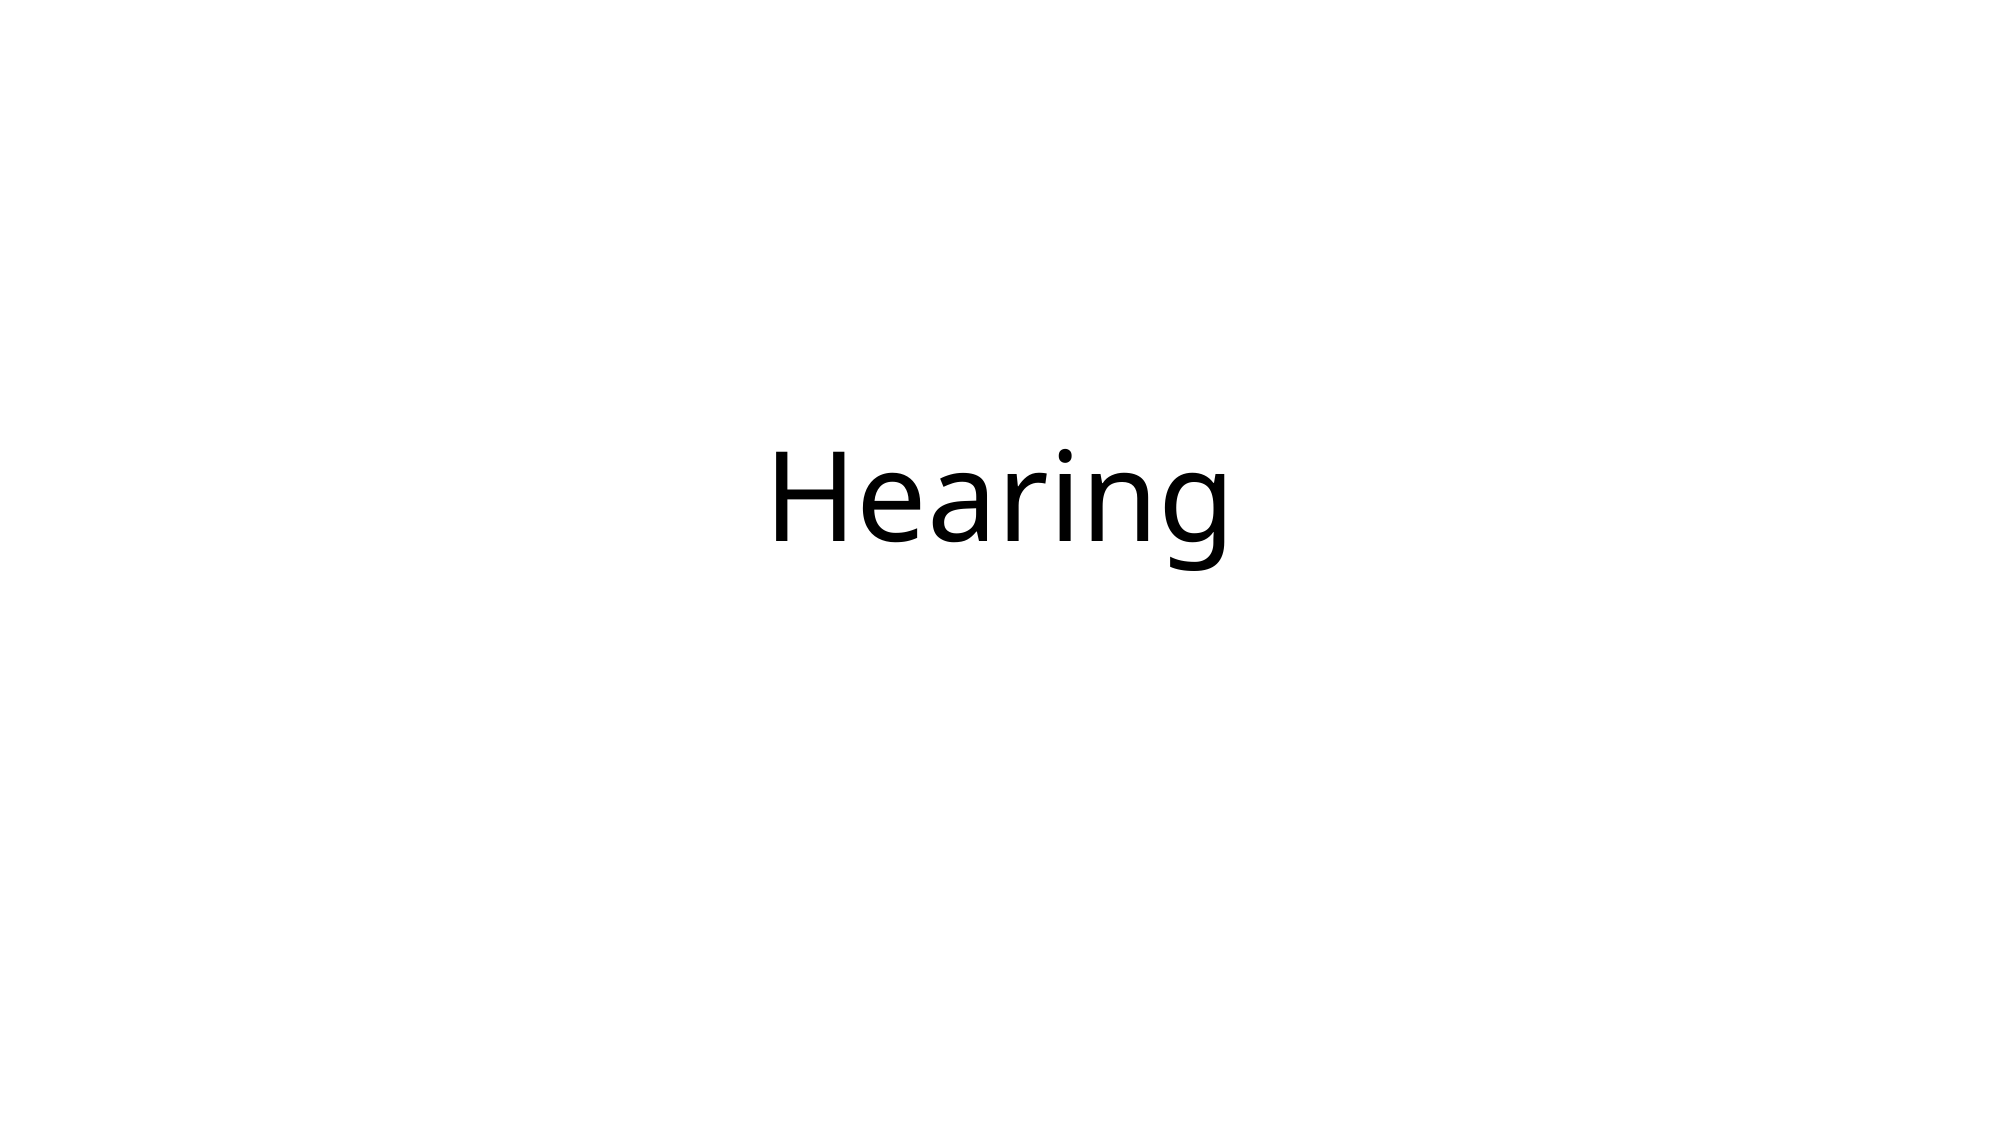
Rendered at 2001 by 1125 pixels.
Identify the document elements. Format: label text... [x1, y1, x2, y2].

title Hearing [249, 184, 1750, 576]
